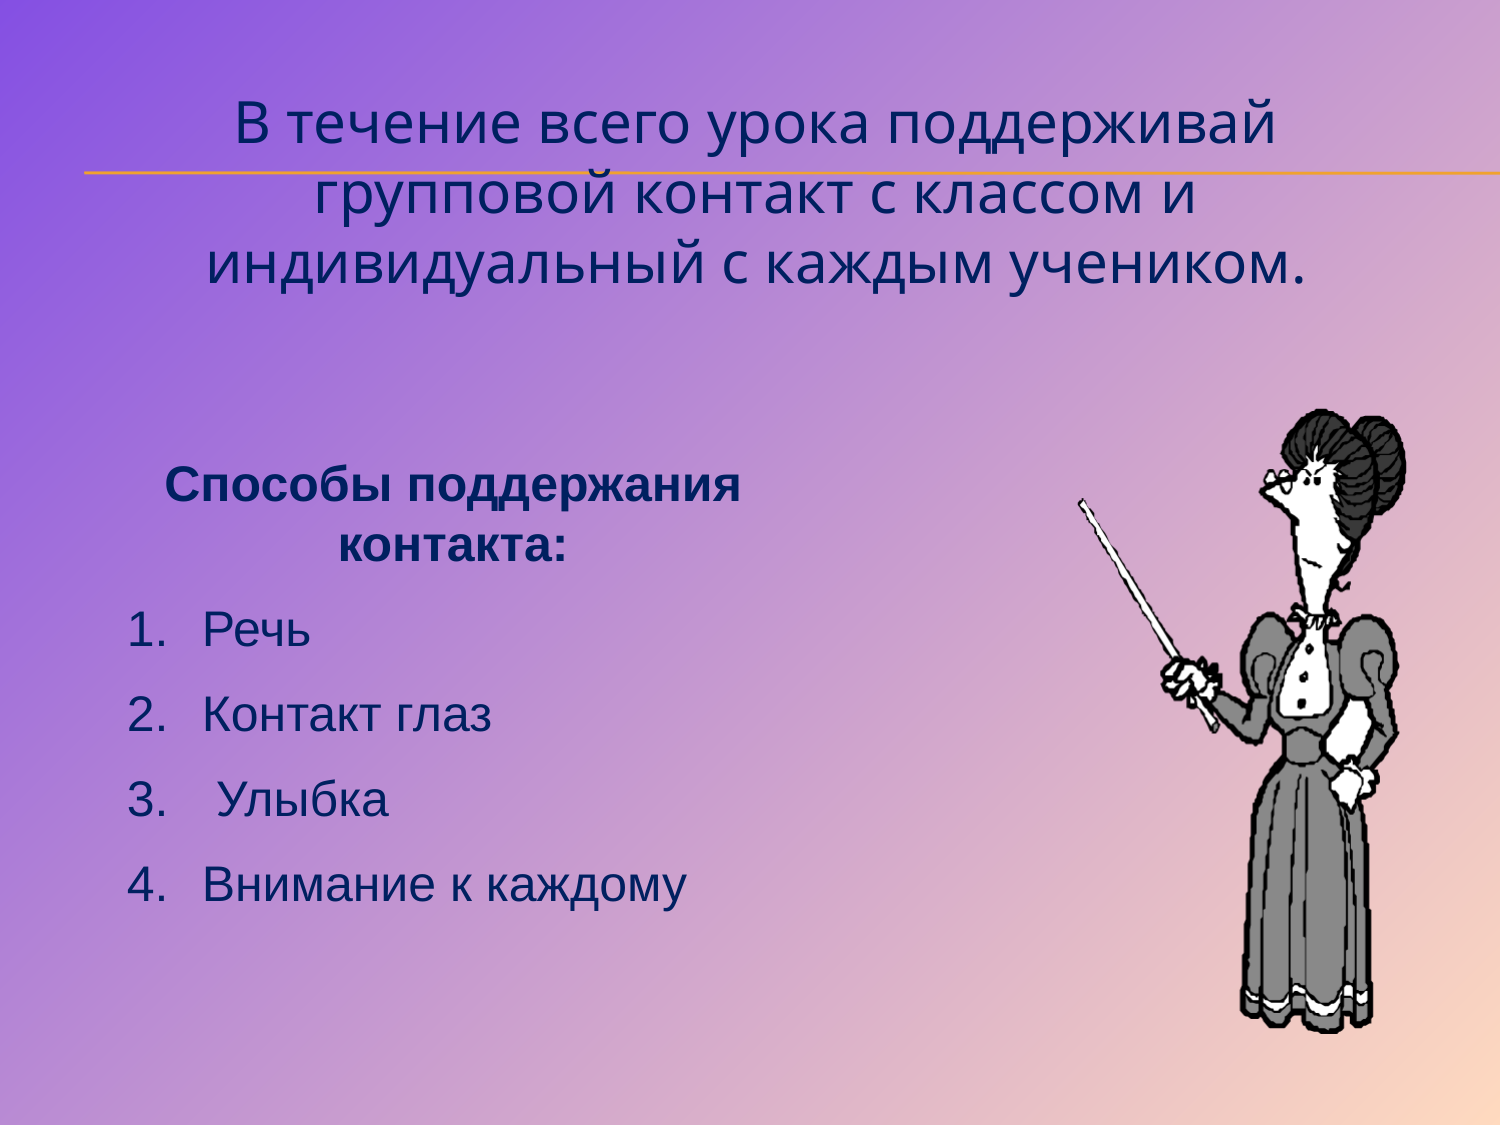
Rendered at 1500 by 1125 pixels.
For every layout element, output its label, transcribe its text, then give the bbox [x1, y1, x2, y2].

text_box В течение всего урока поддерживай групповой контакт с классом и индивидуальный с каждым учеником. [76, 78, 1436, 303]
text_box Способы поддержания контакта: Речь Контакт глаз Улыбка Внимание к каждому [112, 444, 795, 919]
picture [1068, 396, 1418, 1046]
